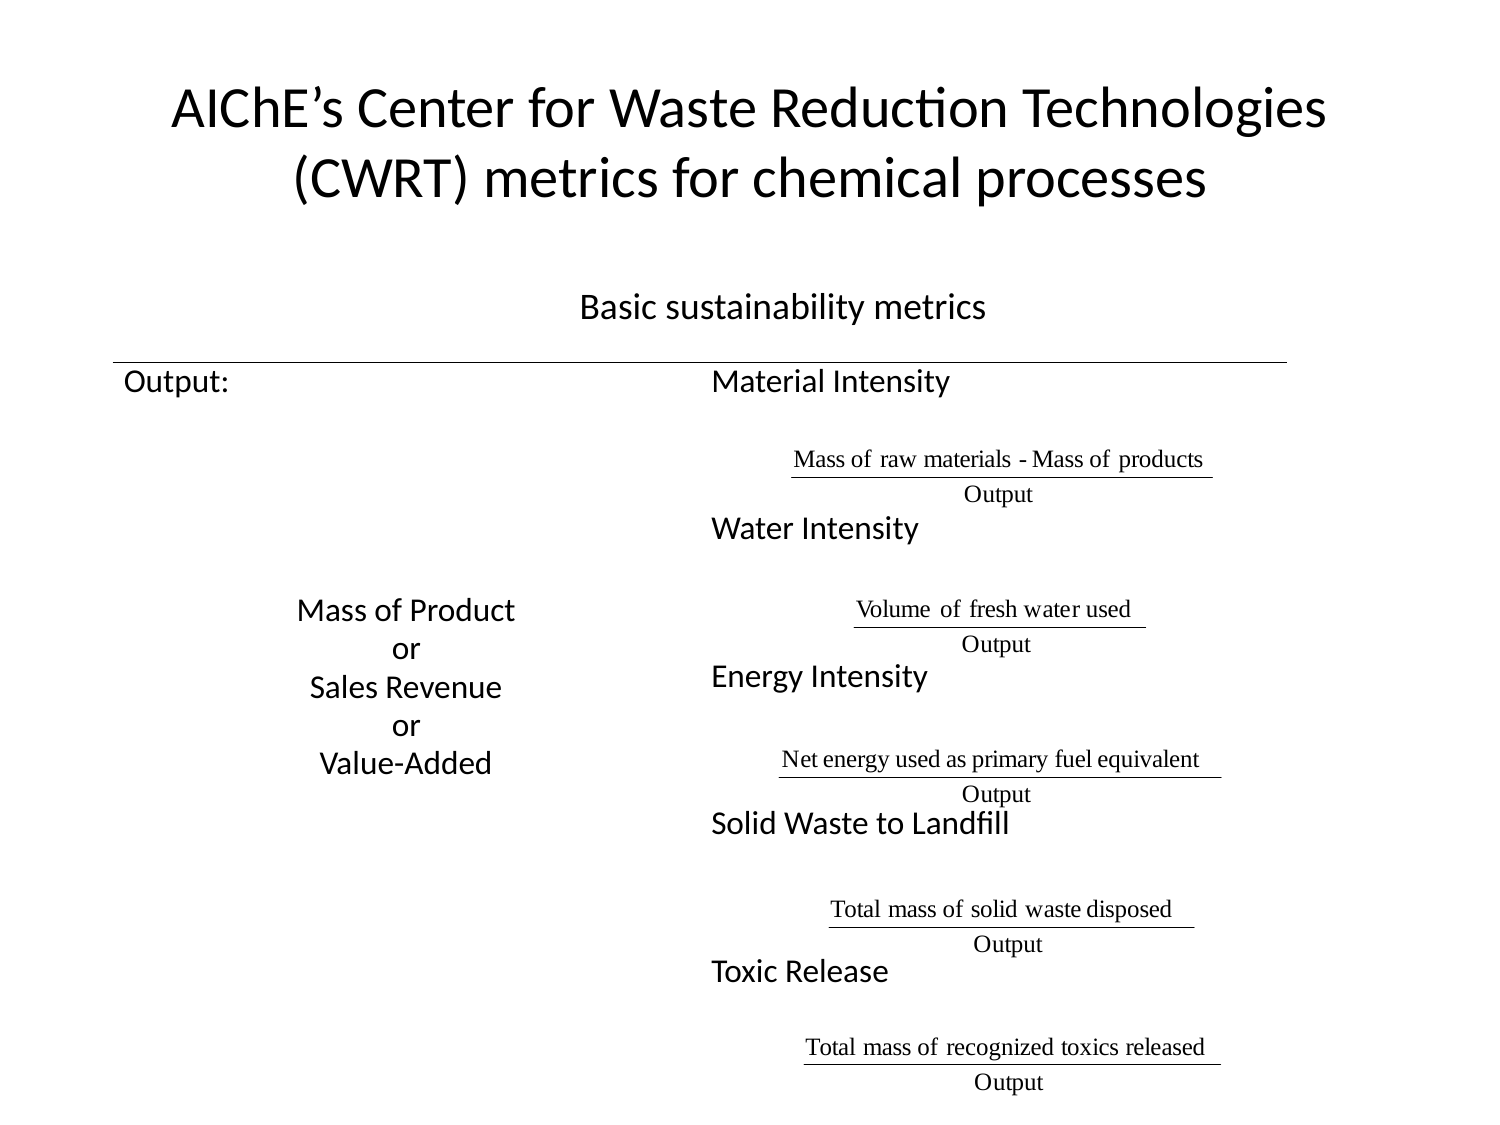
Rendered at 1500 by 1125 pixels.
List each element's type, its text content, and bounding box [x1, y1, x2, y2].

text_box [824, 893, 1201, 963]
table_cell [700, 584, 1287, 657]
table_cell Solid Waste to Landfill [700, 805, 1287, 878]
table_header Material Intensity [700, 363, 1287, 436]
text_box Basic sustainability metrics [564, 274, 1011, 335]
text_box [799, 1030, 1227, 1101]
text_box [849, 593, 1151, 663]
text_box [787, 443, 1218, 513]
table_cell [700, 1026, 1287, 1125]
table_cell [700, 731, 1287, 805]
title AIChE’s Center for Waste Reduction Technologies (CWRT) metrics for chemical processes [75, 45, 1425, 233]
table_cell Energy Intensity [700, 657, 1287, 731]
table_cell Toxic Release [700, 952, 1287, 1026]
table_cell Water Intensity [700, 510, 1287, 584]
table_header Output: Mass of Product or Sales Revenue or Value-Added [113, 363, 700, 1125]
table_cell [700, 878, 1287, 952]
table_cell [700, 436, 1287, 510]
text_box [774, 743, 1227, 813]
